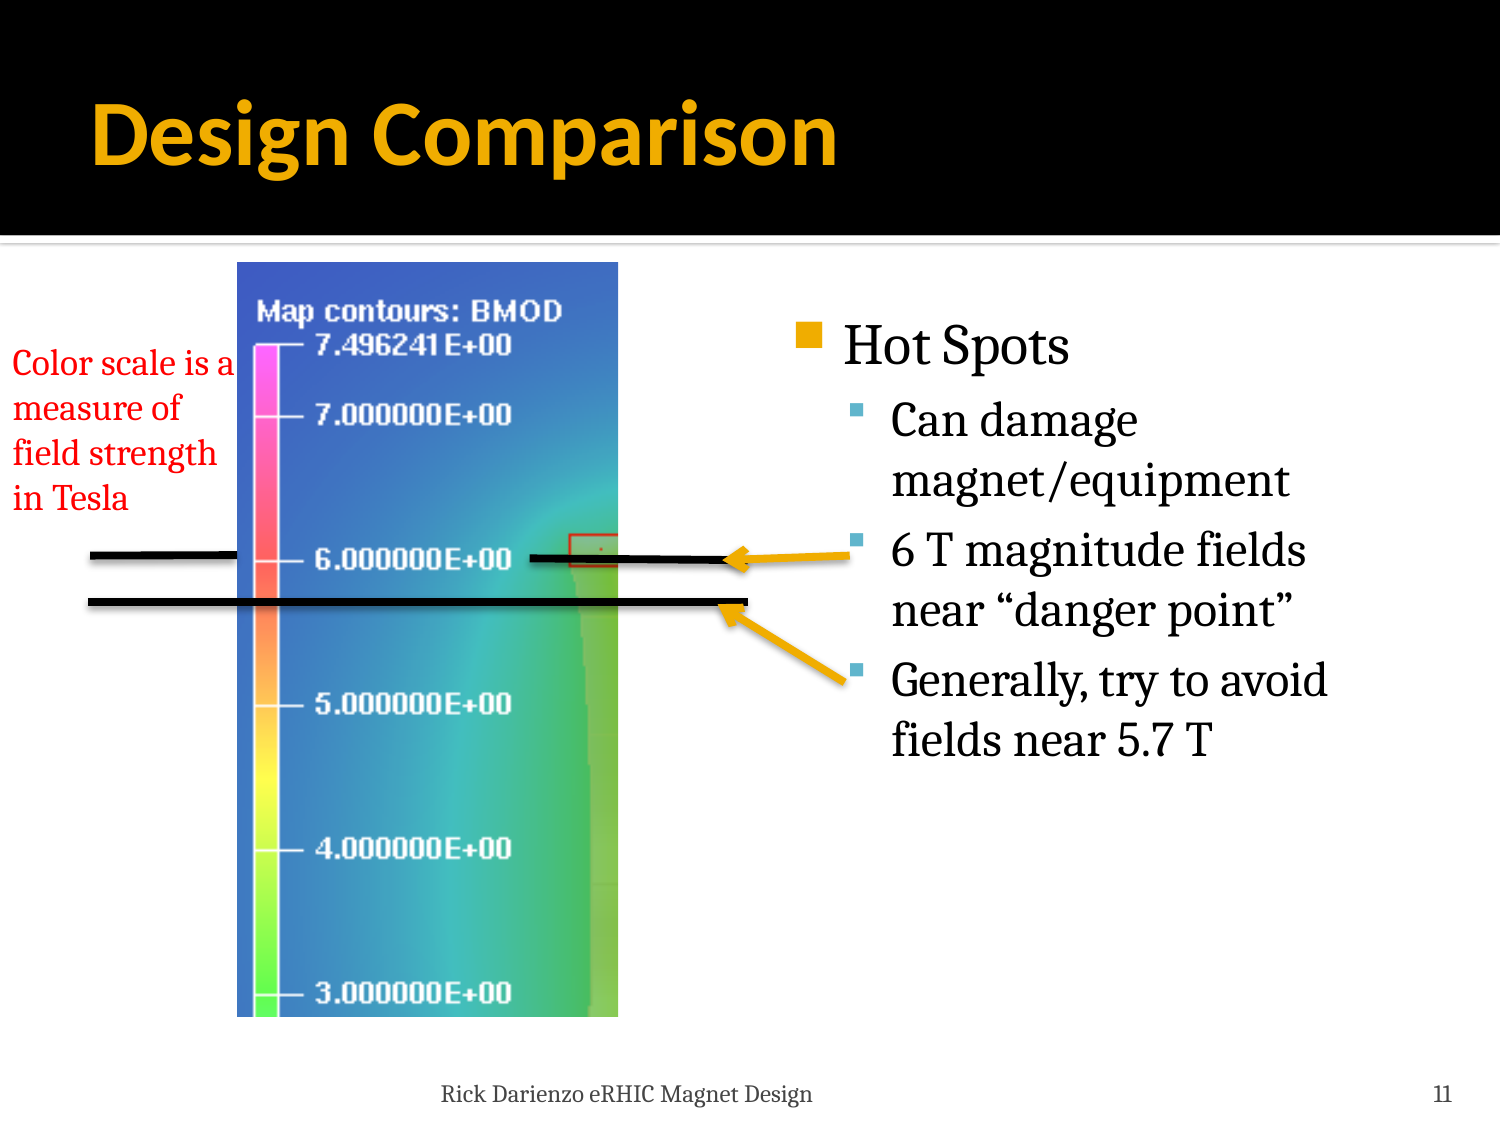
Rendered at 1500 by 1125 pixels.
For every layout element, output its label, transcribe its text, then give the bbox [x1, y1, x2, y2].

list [236, 94, 618, 601]
slide_number 11 [1345, 1062, 1467, 1108]
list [236, 609, 618, 1017]
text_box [717, 604, 845, 683]
text_box Color scale is a measure of field strength in Tesla [0, 330, 231, 526]
list Hot Spots Can damage magnet/equipment 6 T magnitude fields near “danger point” Generally, try to avoid fields near 5.7 T [762, 291, 1425, 1050]
footer Rick Darienzo eRHIC Magnet Design [433, 1062, 1337, 1108]
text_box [722, 555, 850, 561]
title Design Comparison [75, 24, 1425, 231]
